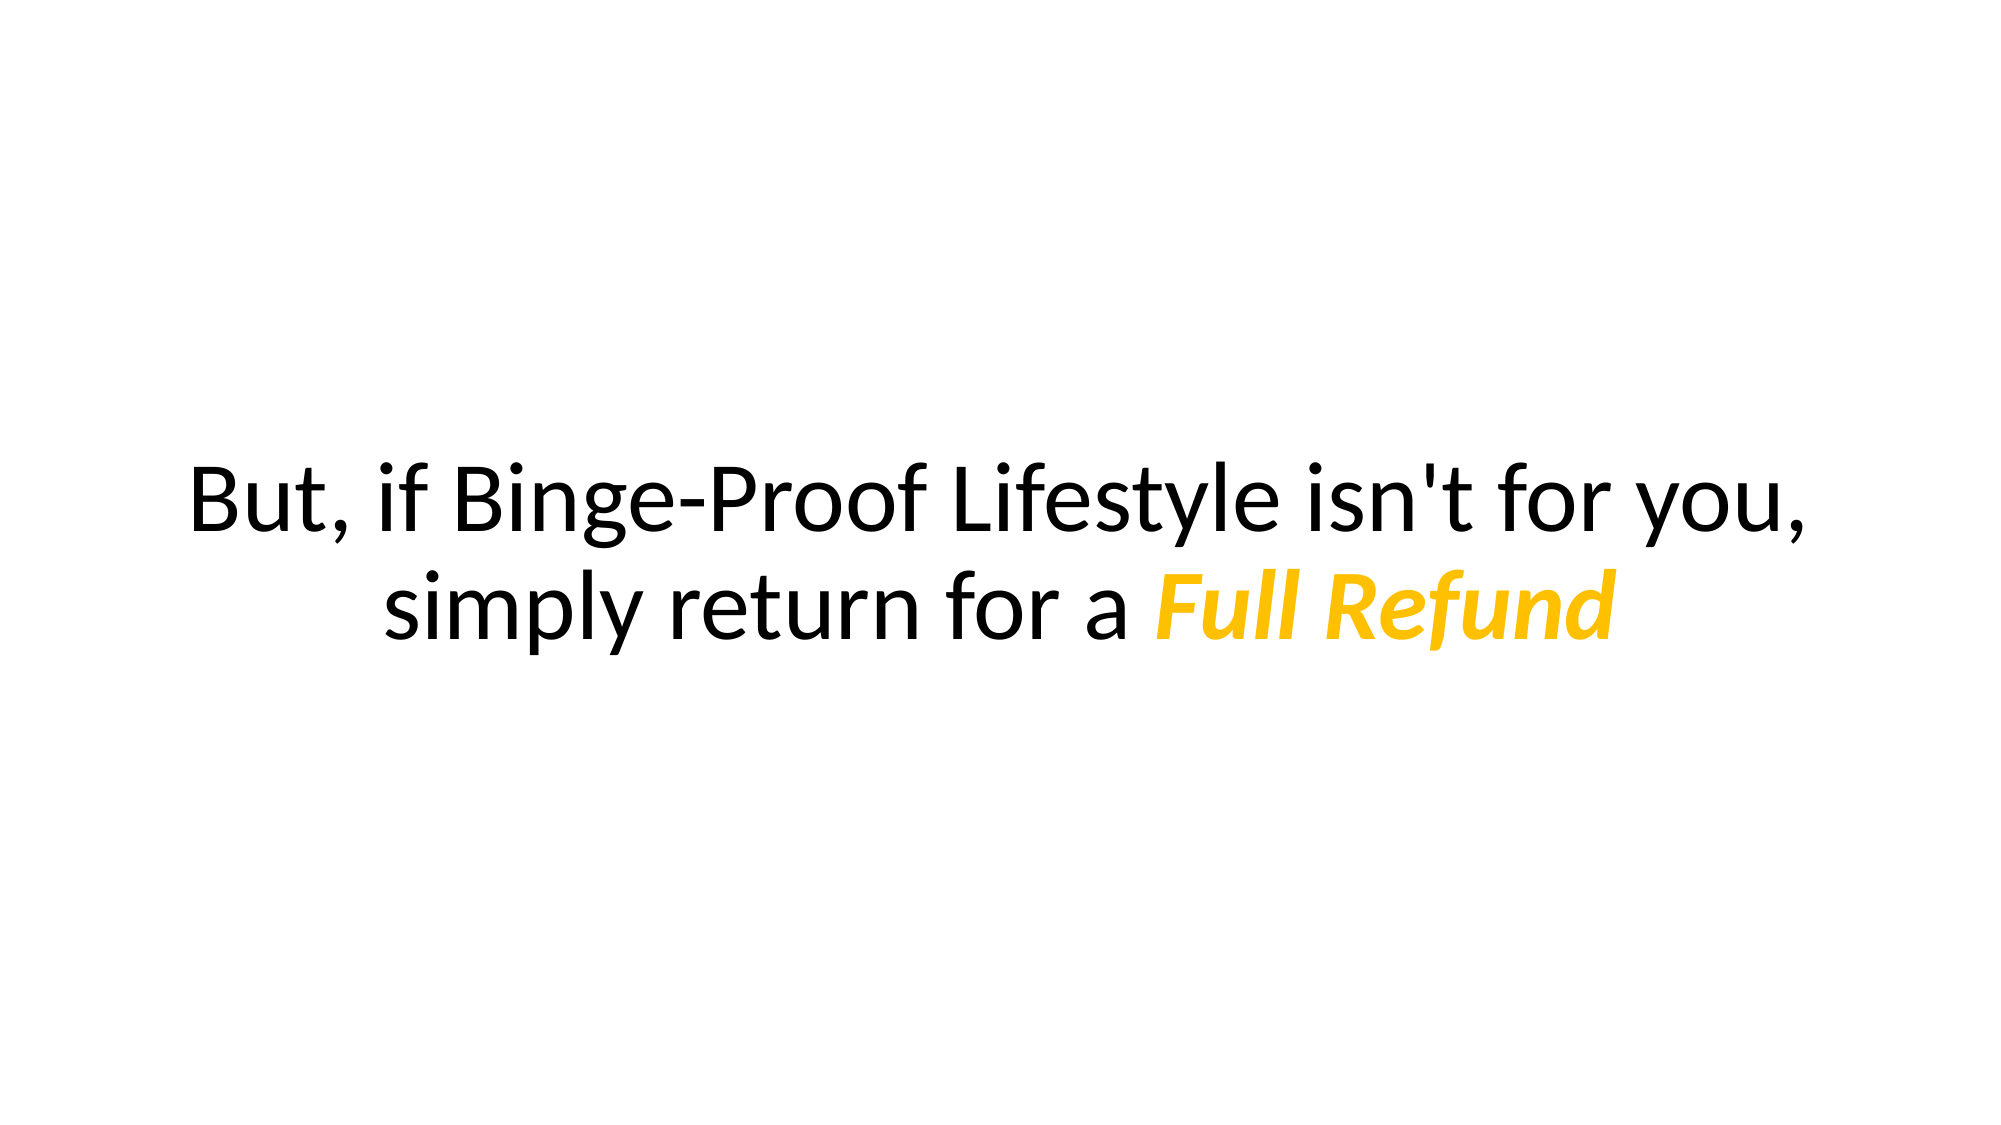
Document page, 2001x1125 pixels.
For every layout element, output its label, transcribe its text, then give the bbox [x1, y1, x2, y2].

list But, if Binge-Proof Lifestyle isn't for you, simply return for a Full Refund [137, 438, 1863, 1014]
